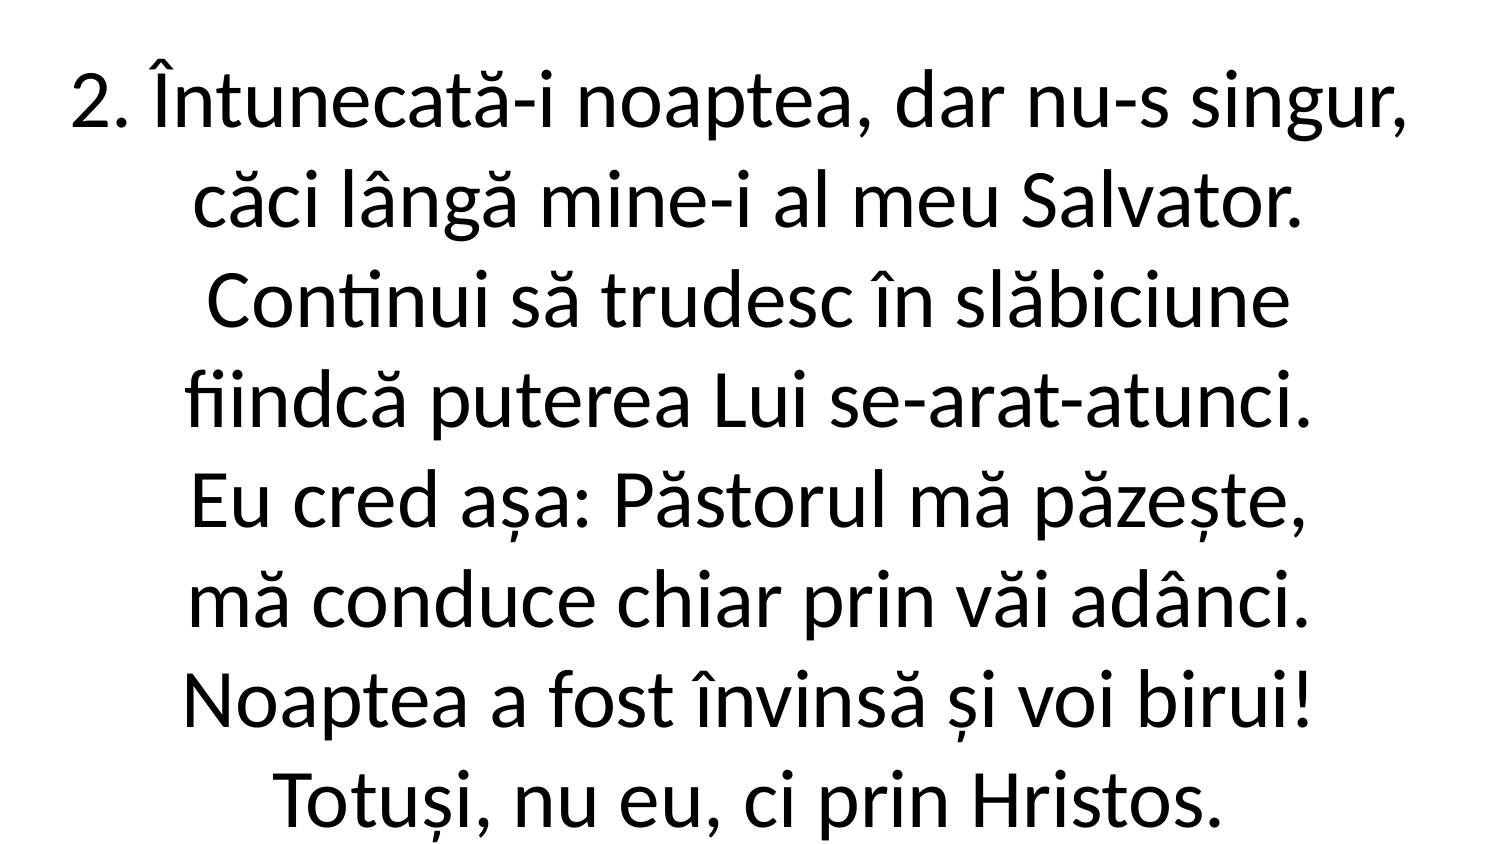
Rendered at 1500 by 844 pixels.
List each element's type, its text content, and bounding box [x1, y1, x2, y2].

text_box 2. Întunecată-i noaptea, dar nu-s singur, căci lângă mine-i al meu Salvator. Continui să trudesc în slăbiciune fiindcă puterea Lui se-arat-atunci. Eu cred așa: Păstorul mă păzește, mă conduce chiar prin văi adânci. Noaptea a fost învinsă și voi birui! Totuși, nu eu, ci prin Hristos. [54, 0, 1446, 844]
